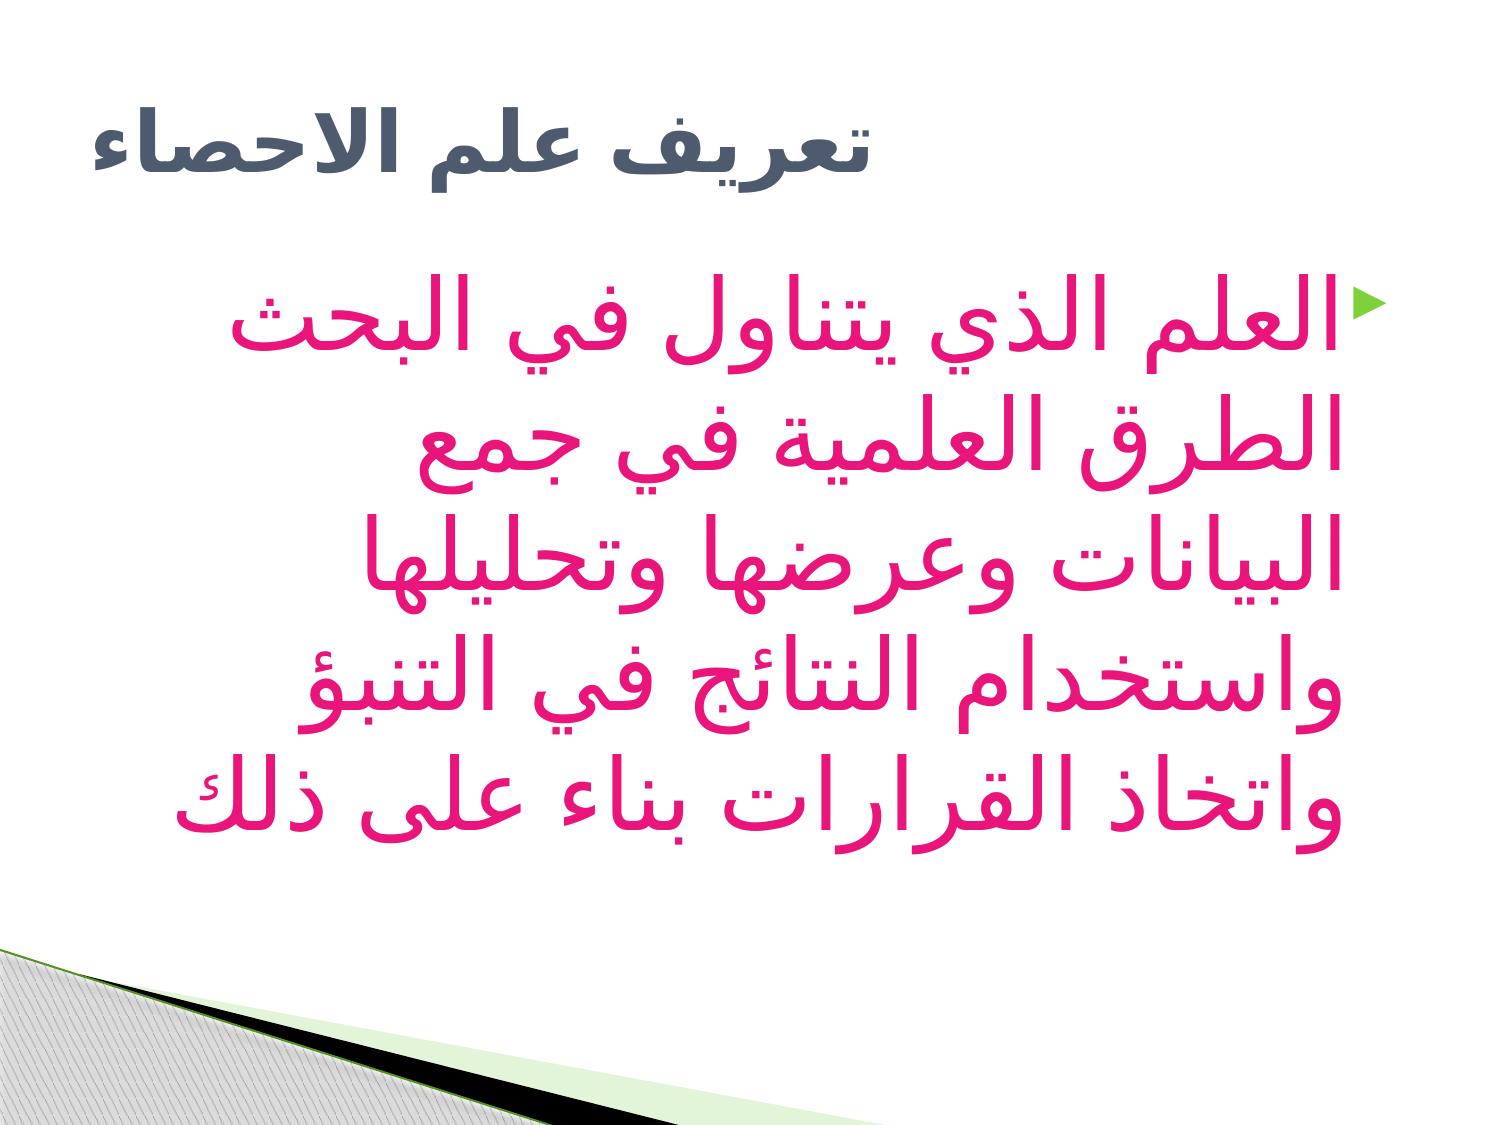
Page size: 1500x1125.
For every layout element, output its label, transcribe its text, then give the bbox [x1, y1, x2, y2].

list العلم الذي يتناول في البحث الطرق العلمية في جمع البيانات وعرضها وتحليلها واستخدام النتائج في التنبؤ واتخاذ القرارات بناء على ذلك [75, 243, 1425, 986]
title تعريف علم الاحصاء [75, 45, 1425, 233]
